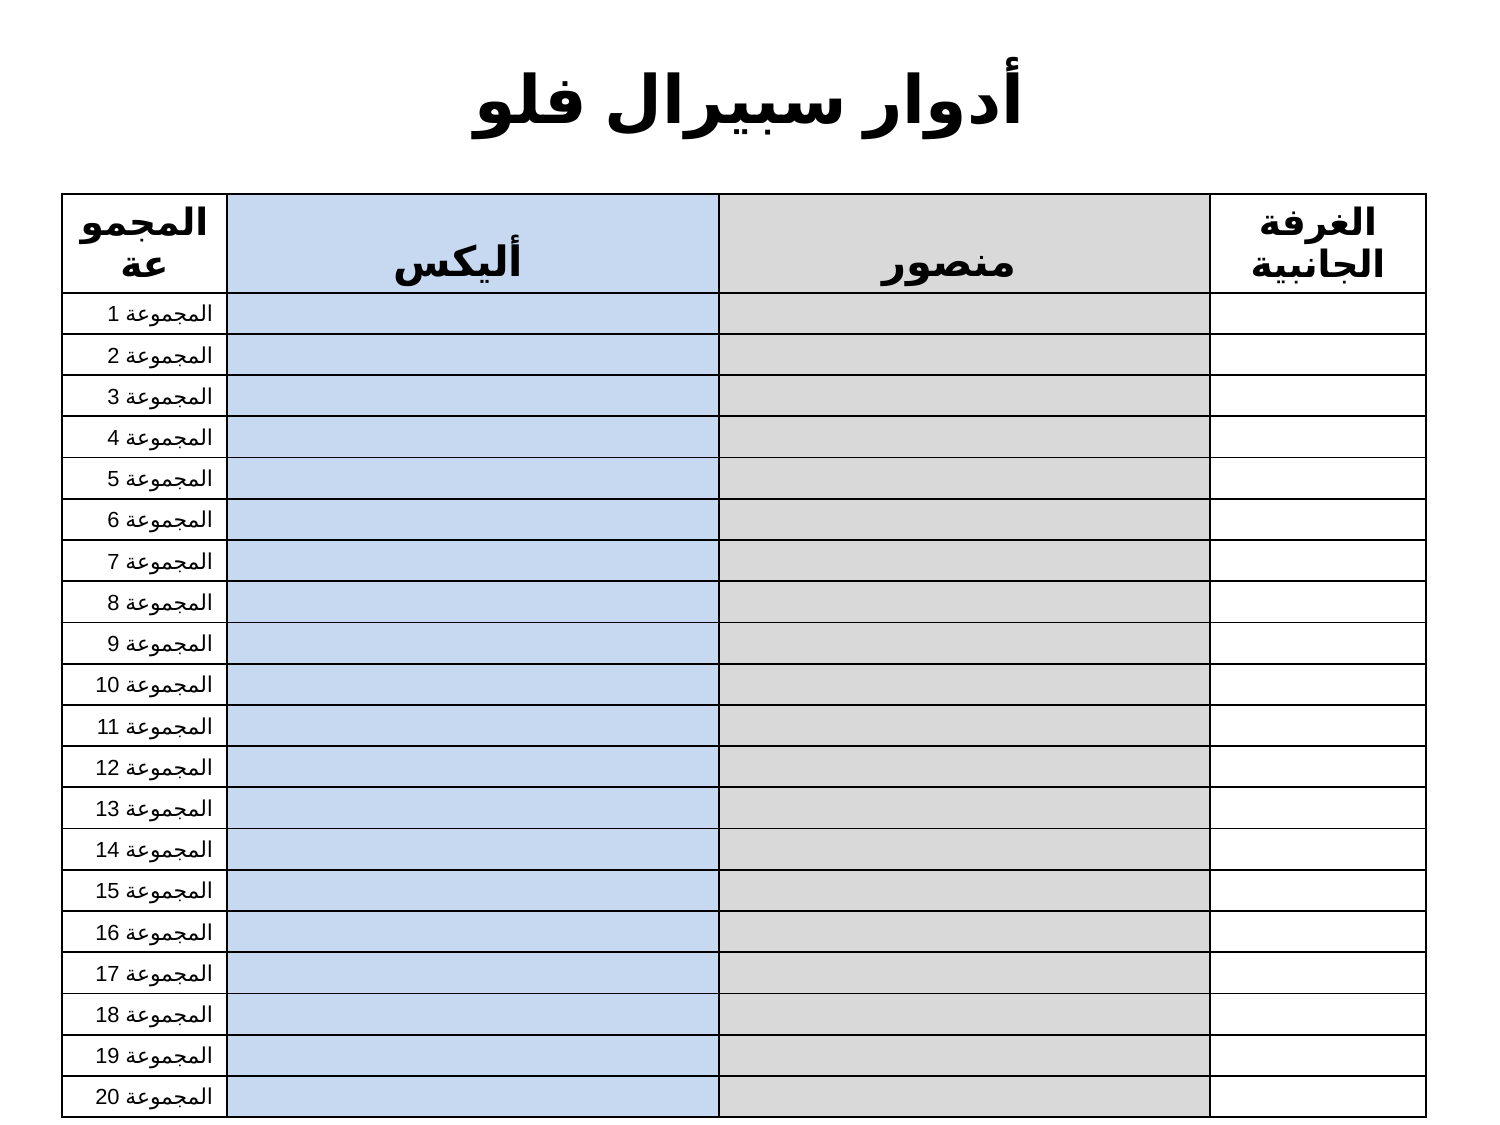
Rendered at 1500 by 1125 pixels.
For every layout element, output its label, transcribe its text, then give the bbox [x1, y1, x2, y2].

table_cell [720, 1036, 1209, 1075]
table_cell المجموعة 18 [63, 994, 226, 1034]
table_cell [1211, 871, 1425, 910]
table_cell [720, 458, 1209, 498]
table_cell [1211, 582, 1425, 622]
table_cell [1211, 747, 1425, 786]
table_cell المجموعة 19 [63, 1036, 226, 1075]
table_cell [1211, 500, 1425, 539]
table_cell [720, 871, 1209, 910]
table_header أليكس [228, 195, 718, 292]
table_cell [228, 665, 718, 704]
table_cell المجموعة 15 [63, 871, 226, 910]
table_cell [228, 912, 718, 951]
table_cell المجموعة 8 [63, 582, 226, 622]
table_cell [1211, 294, 1425, 333]
table_cell [228, 541, 718, 580]
table_cell [720, 623, 1209, 663]
table_cell المجموعة 20 [63, 1077, 226, 1116]
table_cell [228, 953, 718, 993]
table_cell [720, 500, 1209, 539]
table_cell المجموعة 7 [63, 541, 226, 580]
table_header المجموعة [63, 195, 226, 292]
table_cell [720, 994, 1209, 1034]
table_cell المجموعة 10 [63, 665, 226, 704]
table_cell [228, 623, 718, 663]
table_cell [720, 788, 1209, 828]
table_cell [228, 1077, 718, 1116]
table_cell [228, 706, 718, 745]
table_cell [228, 829, 718, 869]
table_cell [720, 912, 1209, 951]
table_cell المجموعة 13 [63, 788, 226, 828]
table_cell المجموعة 11 [63, 706, 226, 745]
table_cell [228, 417, 718, 457]
table_cell [720, 829, 1209, 869]
table_cell [1211, 1077, 1425, 1116]
table_cell [1211, 788, 1425, 828]
table_cell [228, 788, 718, 828]
table_cell [720, 1077, 1209, 1116]
table_cell المجموعة 3 [63, 376, 226, 415]
table_cell [1211, 335, 1425, 374]
table_cell [720, 417, 1209, 457]
table_cell [720, 582, 1209, 622]
table_cell [228, 871, 718, 910]
table_cell المجموعة 14 [63, 829, 226, 869]
table_cell المجموعة 12 [63, 747, 226, 786]
table_header منصور [720, 195, 1209, 292]
table_cell [720, 747, 1209, 786]
table_cell [720, 335, 1209, 374]
table_cell [1211, 706, 1425, 745]
table_cell [1211, 829, 1425, 869]
table_cell [228, 1036, 718, 1075]
table_cell [1211, 665, 1425, 704]
table_cell المجموعة 1 [63, 294, 226, 333]
table_cell [228, 747, 718, 786]
table_cell [1211, 376, 1425, 415]
table_cell [228, 994, 718, 1034]
table_cell المجموعة 17 [63, 953, 226, 993]
table_cell [1211, 953, 1425, 993]
table_cell [720, 376, 1209, 415]
table_cell [228, 294, 718, 333]
table_cell [1211, 994, 1425, 1034]
table_header الغرفة الجانبية [1211, 195, 1425, 292]
table_cell [1211, 417, 1425, 457]
table_cell المجموعة 6 [63, 500, 226, 539]
table_cell [1211, 623, 1425, 663]
table_cell [228, 376, 718, 415]
text_box أدوار سبيرال فلو [0, 49, 1500, 145]
table_cell المجموعة 16 [63, 912, 226, 951]
table_cell [1211, 1036, 1425, 1075]
table_cell [228, 582, 718, 622]
table_cell المجموعة 9 [63, 623, 226, 663]
table_cell [720, 706, 1209, 745]
table_cell [1211, 458, 1425, 498]
table_cell [720, 294, 1209, 333]
table_cell [228, 335, 718, 374]
table_cell [720, 541, 1209, 580]
table_cell المجموعة 2 [63, 335, 226, 374]
table_cell [720, 953, 1209, 993]
table_cell المجموعة 4 [63, 417, 226, 457]
table_cell [1211, 912, 1425, 951]
table_cell المجموعة 5 [63, 458, 226, 498]
table_cell [720, 665, 1209, 704]
table_cell [228, 500, 718, 539]
table_cell [228, 458, 718, 498]
table_cell [1211, 541, 1425, 580]
